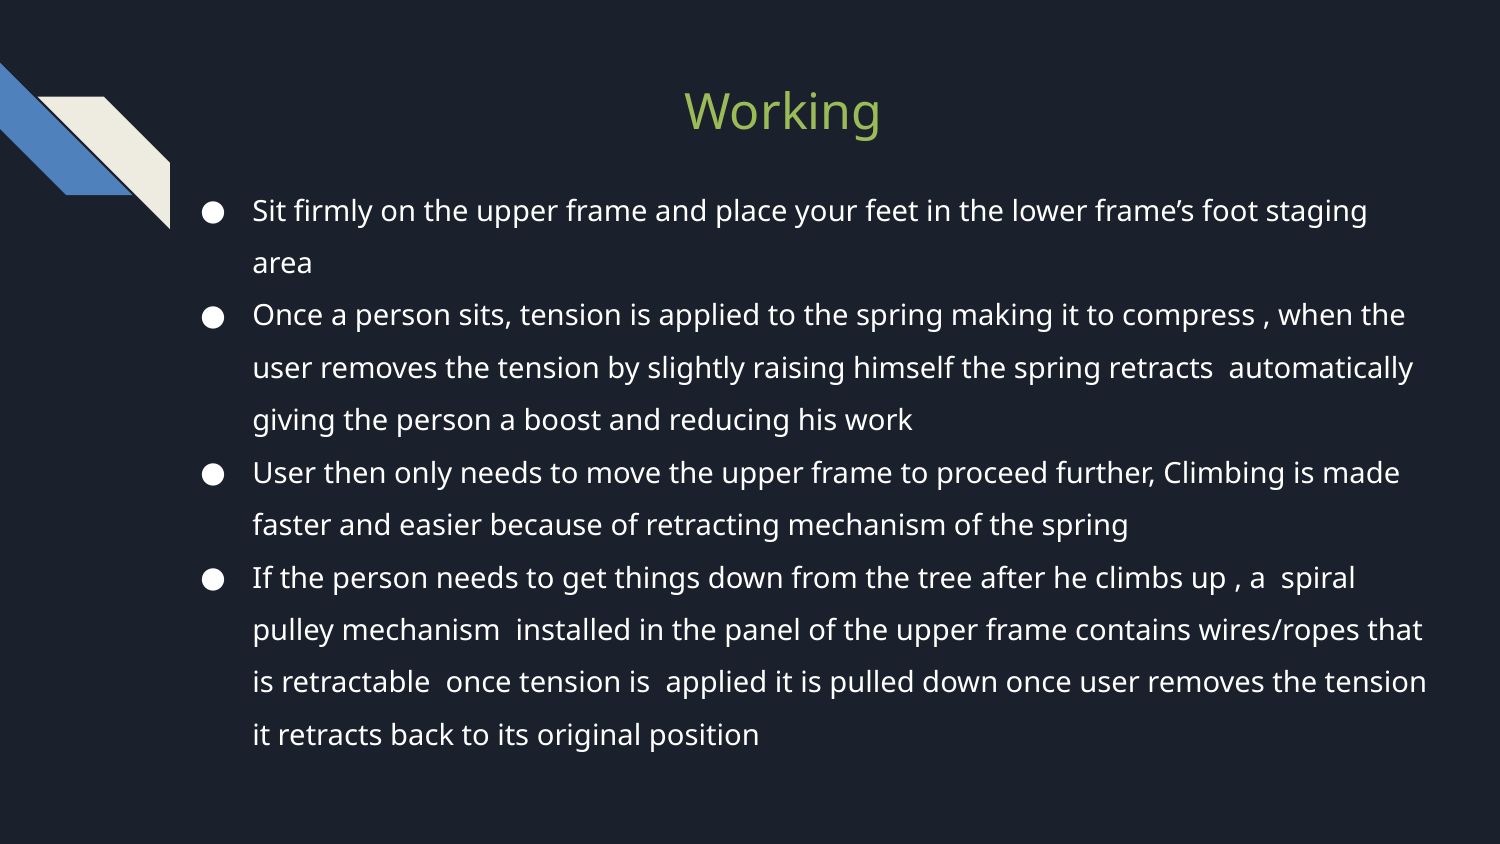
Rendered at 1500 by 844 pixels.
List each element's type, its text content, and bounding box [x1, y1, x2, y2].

text_box Working [212, 64, 1368, 159]
text_box Sit firmly on the upper frame and place your feet in the lower frame’s foot staging area Once a person sits, tension is applied to the spring making it to compress , when the user removes the tension by slightly raising himself the spring retracts automatically giving the person a boost and reducing his work User then only needs to move the upper frame to proceed further, Climbing is made faster and easier because of retracting mechanism of the spring If the person needs to get things down from the tree after he climbs up , a spiral pulley mechanism installed in the panel of the upper frame contains wires/ropes that is retractable once tension is applied it is pulled down once user removes the tension it retracts back to its original position [162, 159, 1445, 768]
